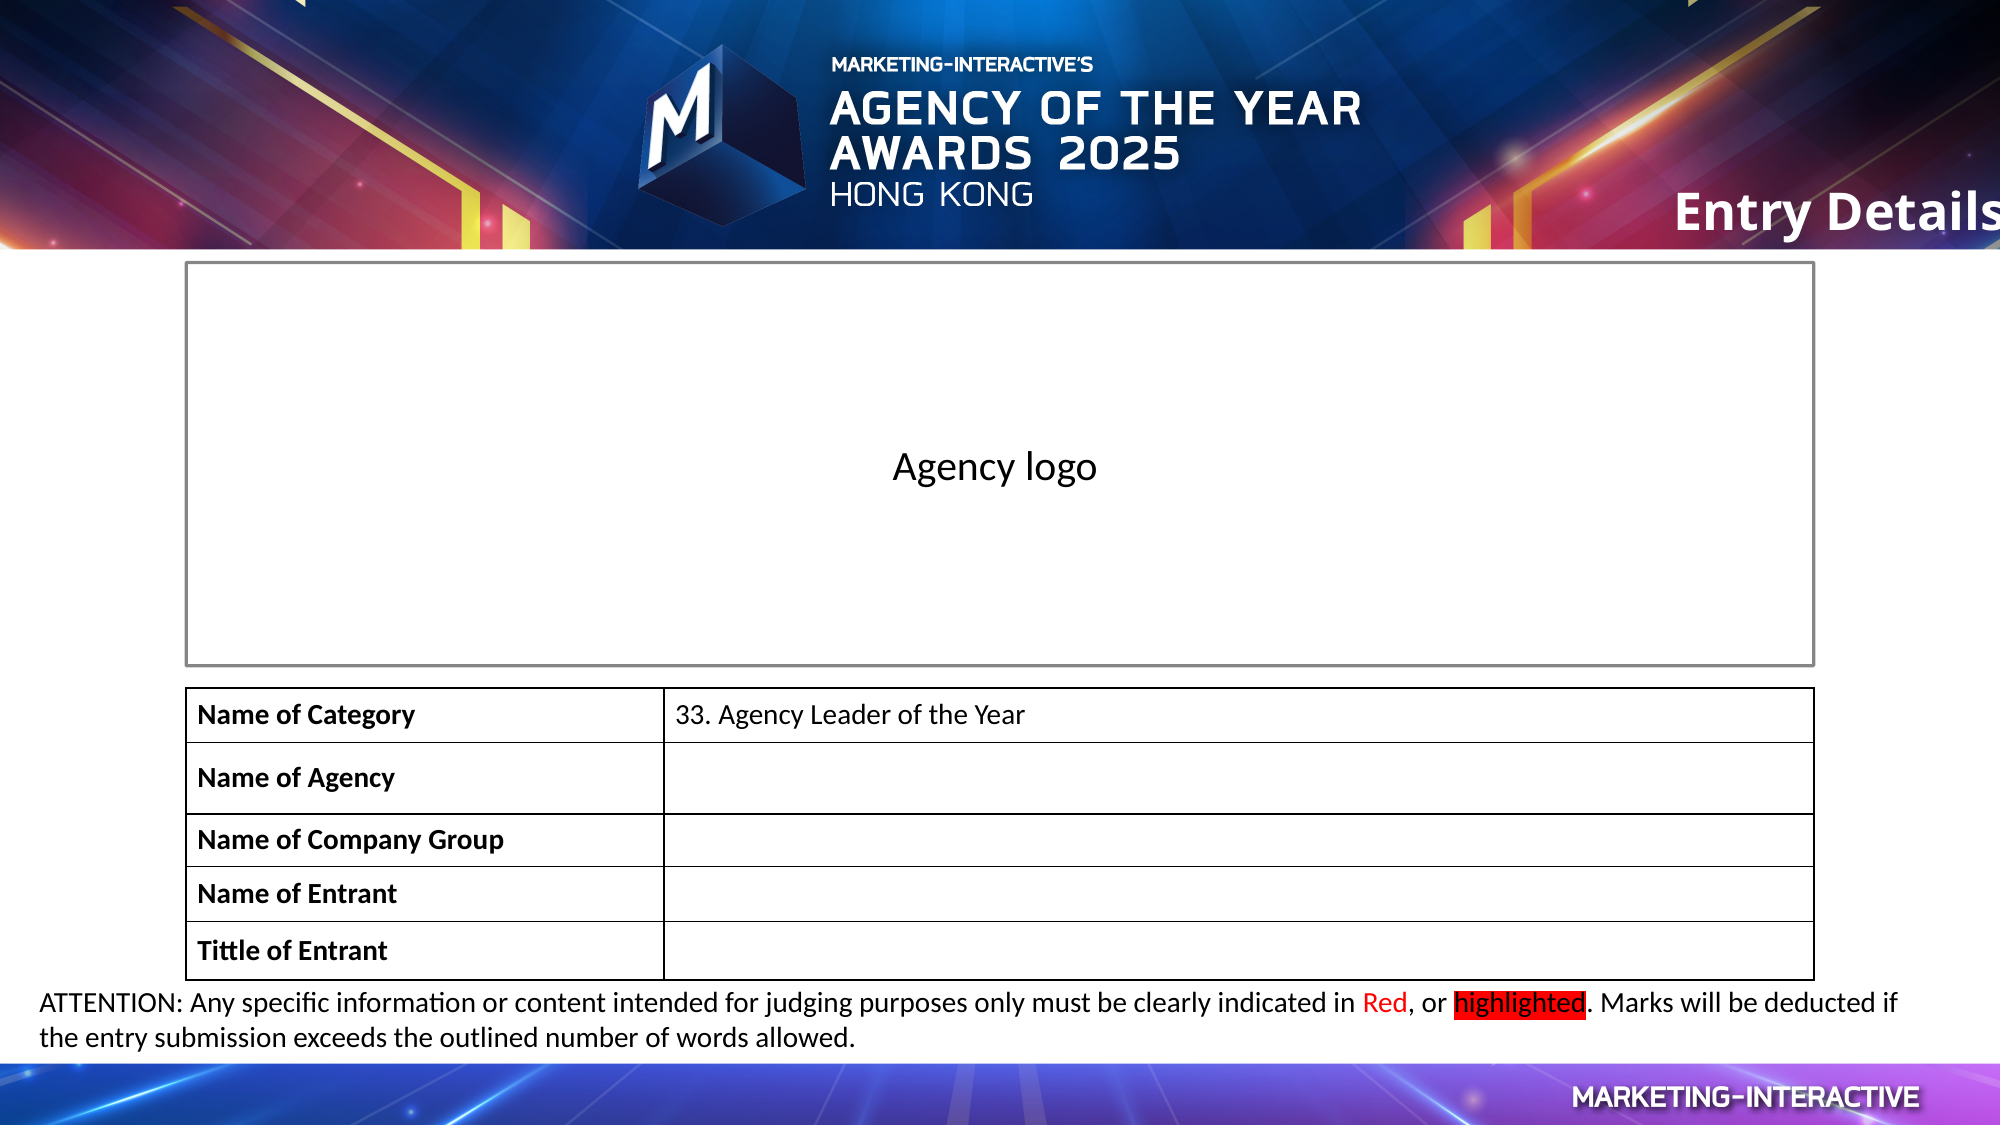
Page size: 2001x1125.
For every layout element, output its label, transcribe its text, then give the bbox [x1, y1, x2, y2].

table_cell [665, 743, 1813, 813]
table_header Name of Category [187, 689, 663, 742]
table_cell [665, 922, 1813, 975]
table_cell Name of Entrant [187, 867, 663, 921]
text_box Entry Details [1658, 169, 2000, 256]
table_header 33. Agency Leader of the Year [665, 689, 1813, 742]
picture [0, 0, 2000, 1125]
table_cell Name of Agency [187, 743, 663, 813]
table_cell [665, 867, 1813, 921]
table_cell [665, 815, 1813, 866]
table_cell Tittle of Entrant [187, 922, 663, 975]
table_cell Name of Company Group [187, 815, 663, 866]
text_box ATTENTION: Any specific information or content intended for judging purposes only must be clearly indicated in Red, or highlighted. Marks will be deducted if the entry submission exceeds the outlined number of words allowed. [24, 975, 1945, 1061]
text_box Agency logo [186, 262, 1814, 666]
